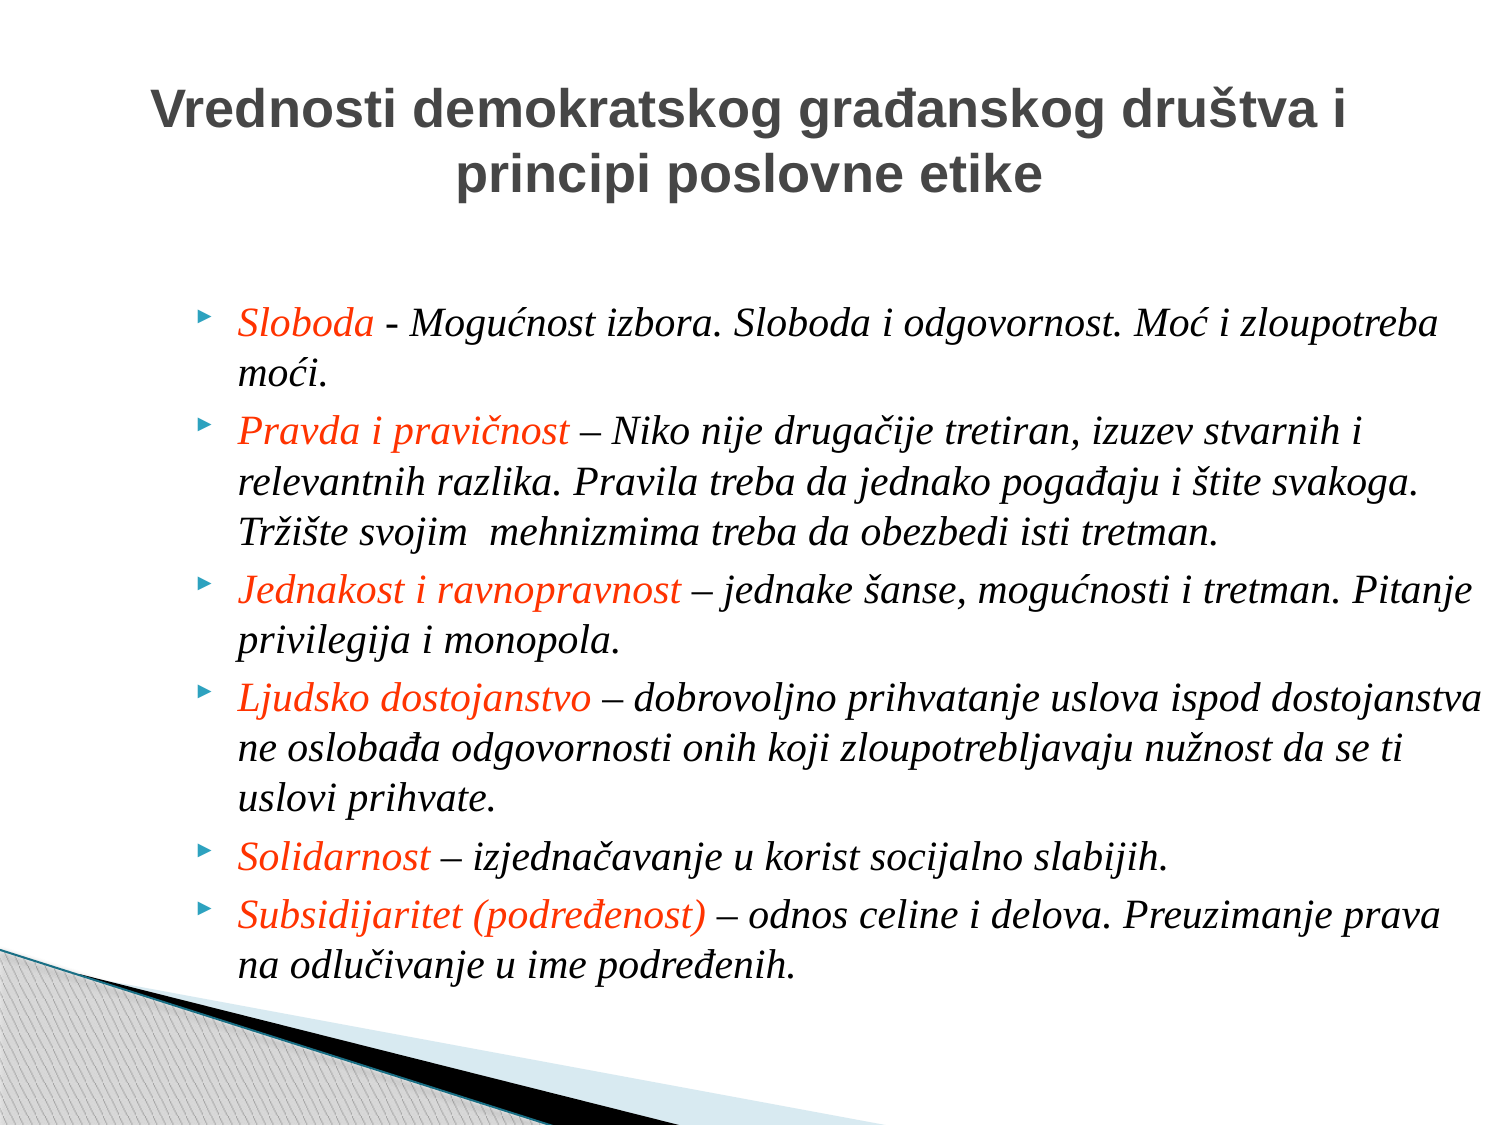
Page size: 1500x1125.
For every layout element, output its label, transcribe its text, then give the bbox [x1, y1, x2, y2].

title Vrednosti demokratskog građanskog društva i principi poslovne etike [75, 45, 1425, 233]
list Sloboda - Mogućnost izbora. Sloboda i odgovornost. Moć i zloupotreba moći. Pravda i pravičnost – Niko nije drugačije tretiran, izuzev stvarnih i relevantnih razlika. Pravila treba da jednako pogađaju i štite svakoga. Tržište svojim mehnizmima treba da obezbedi isti tretman. Jednakost i ravnopravnost – jednake šanse, mogućnosti i tretman. Pitanje privilegija i monopola. Ljudsko dostojanstvo – dobrovoljno prihvatanje uslova ispod dostojanstva ne oslobađa odgovornosti onih koji zloupotrebljavaju nužnost da se ti uslovi prihvate. Solidarnost – izjednačavanje u korist socijalno slabijih. Subsidijaritet (podređenost) – odnos celine i delova. Preuzimanje prava na odlučivanje u ime podređenih. [162, 287, 1500, 1088]
